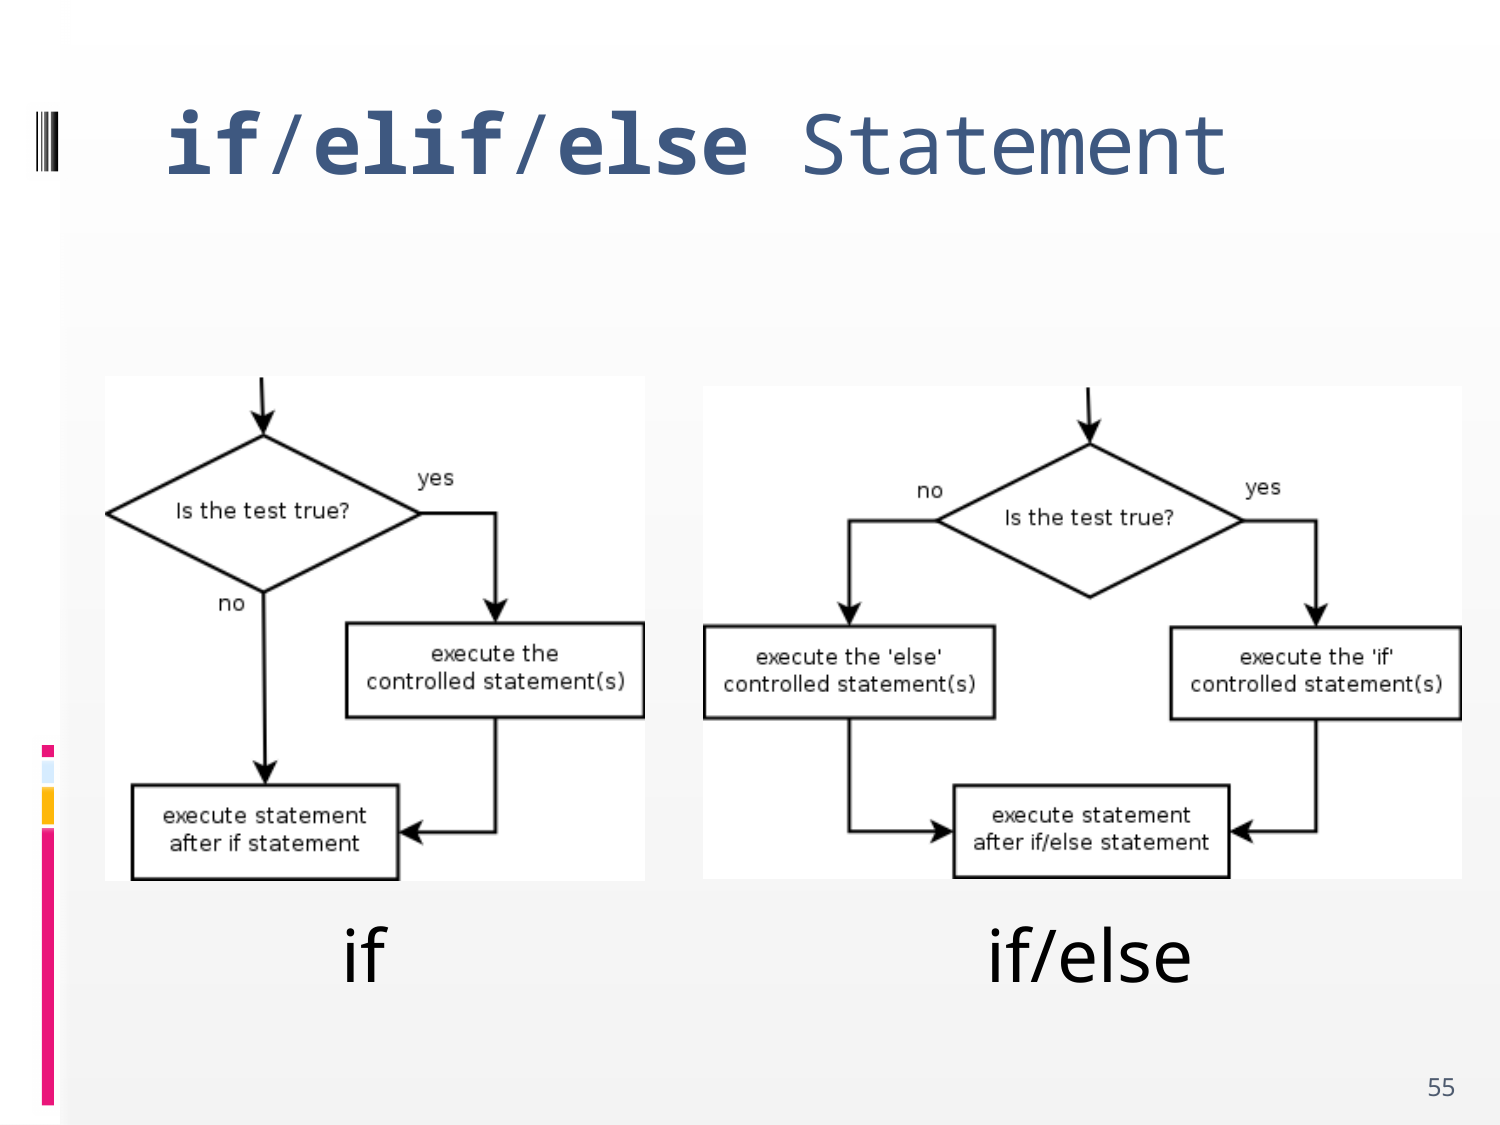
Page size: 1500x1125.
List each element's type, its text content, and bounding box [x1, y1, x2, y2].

slide_number 55 [1412, 1052, 1488, 1113]
picture [104, 375, 645, 882]
text_box if [326, 902, 401, 1005]
title if/elif/else Statement [150, 83, 1425, 234]
picture [702, 386, 1462, 880]
text_box if/else [971, 902, 1209, 1005]
